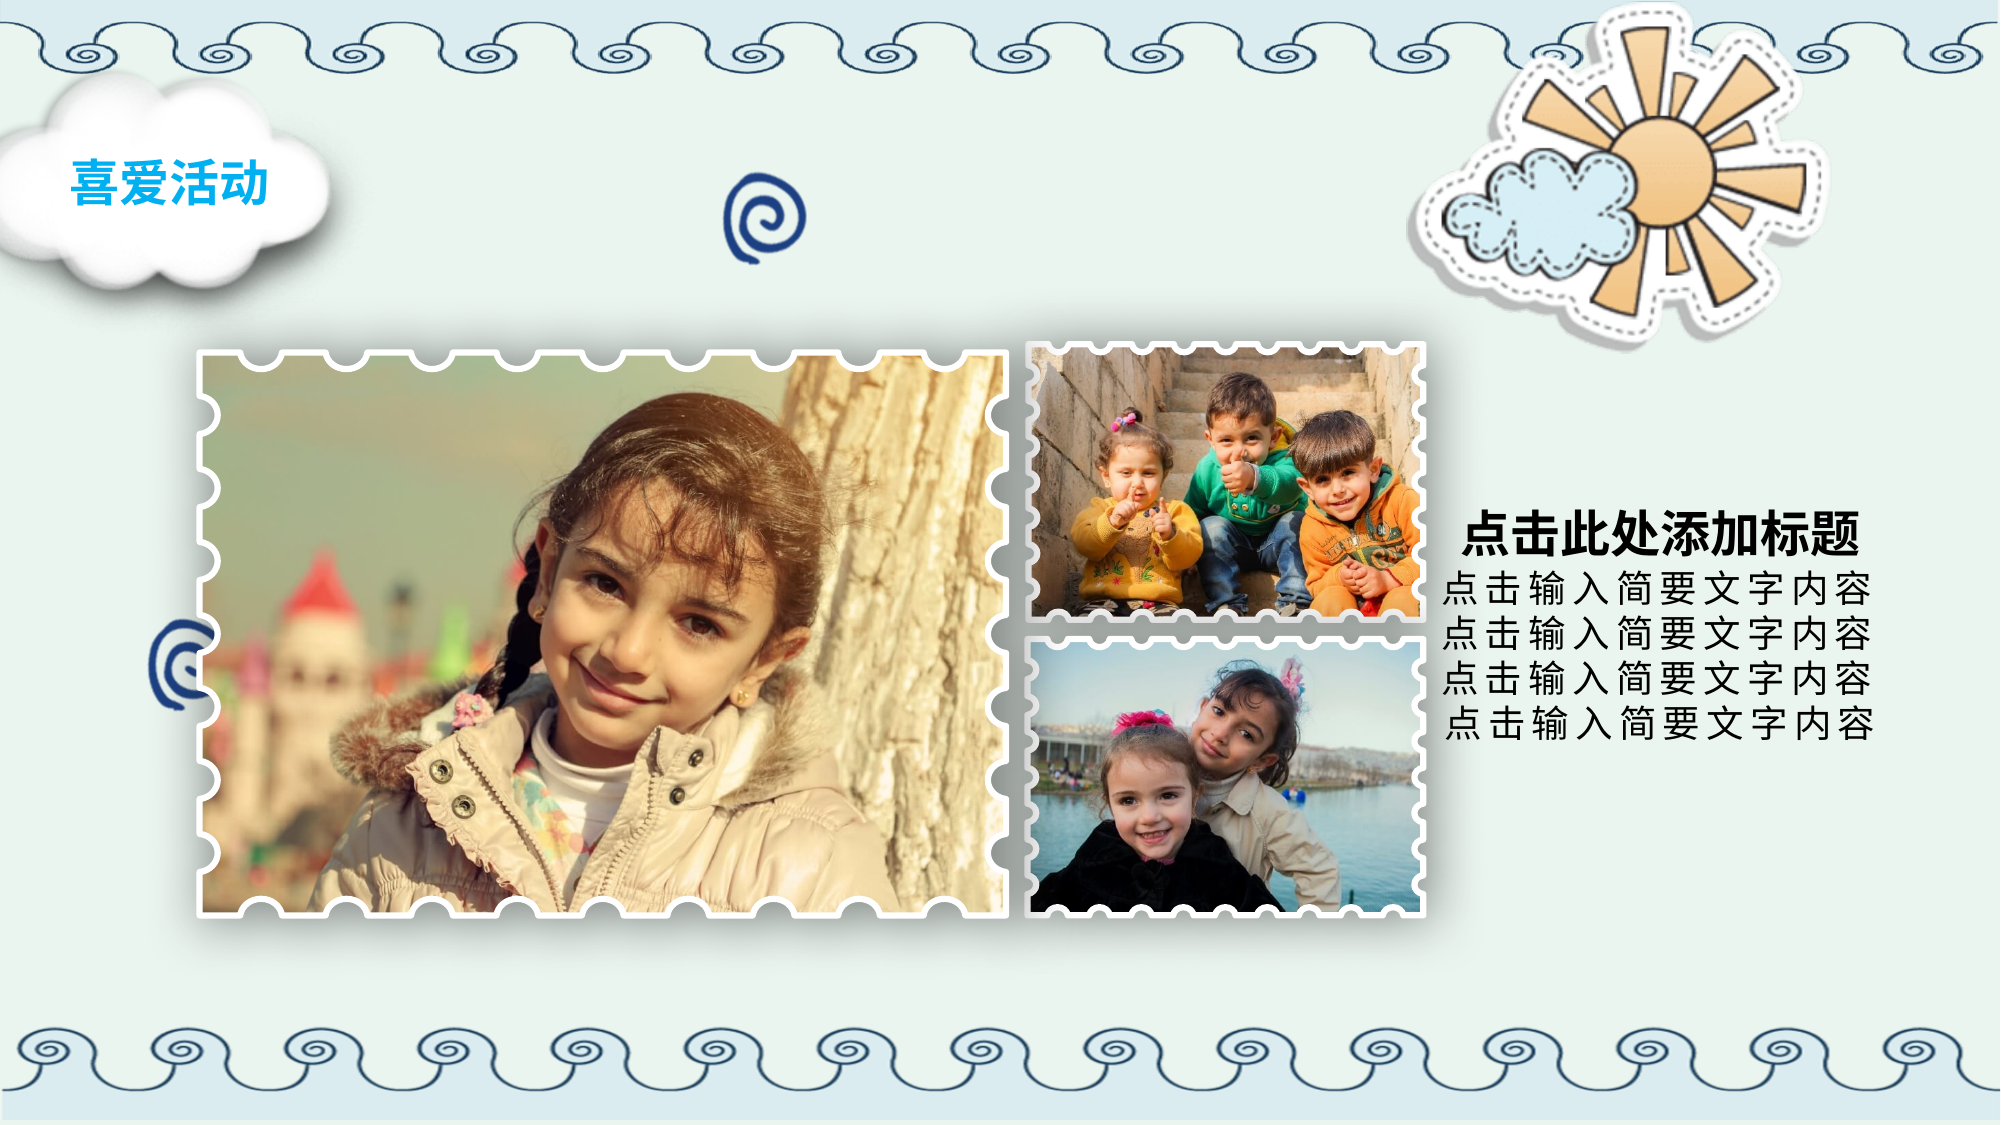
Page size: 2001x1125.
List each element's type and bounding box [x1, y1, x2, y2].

picture [0, 0, 2000, 955]
text_box [1379, 465, 1941, 757]
picture [1027, 639, 1424, 916]
picture [3, 1006, 2001, 1120]
